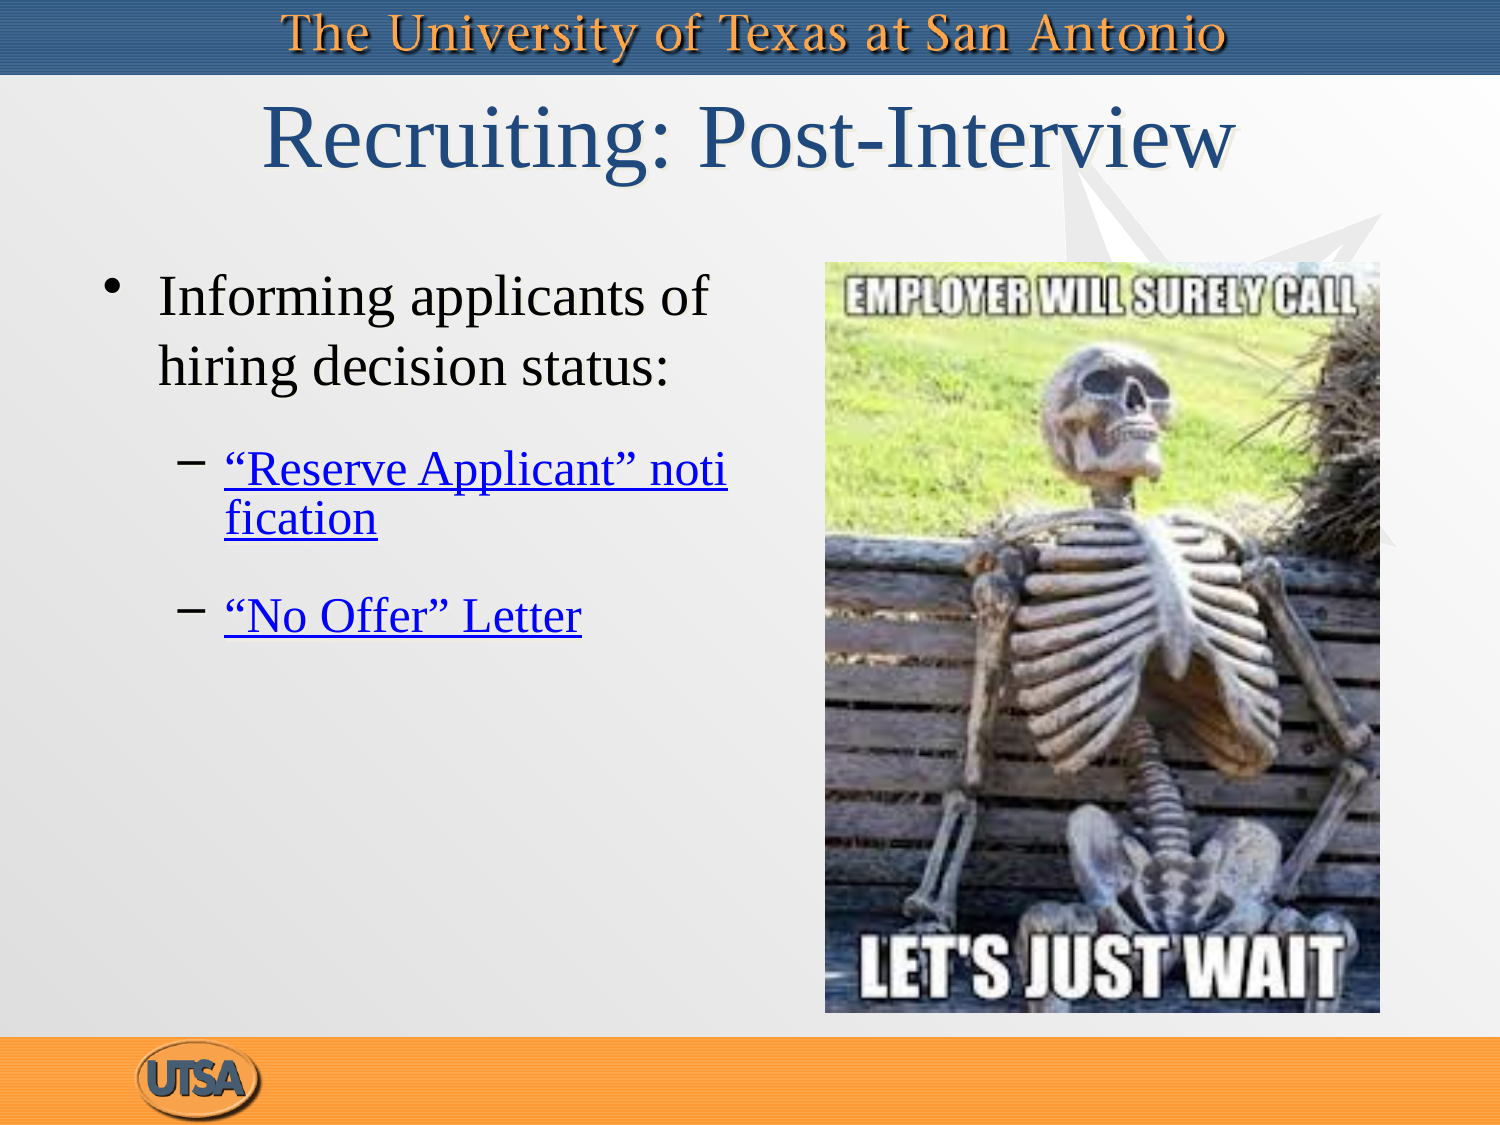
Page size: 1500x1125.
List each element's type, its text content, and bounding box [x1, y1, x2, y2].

title Recruiting: Post-Interview [112, 62, 1388, 201]
list Informing applicants of hiring decision status: “Reserve Applicant” notification “No Offer” Letter [87, 249, 751, 1038]
picture [824, 262, 1380, 1013]
picture [0, 0, 1500, 75]
picture [0, 1037, 1500, 1125]
